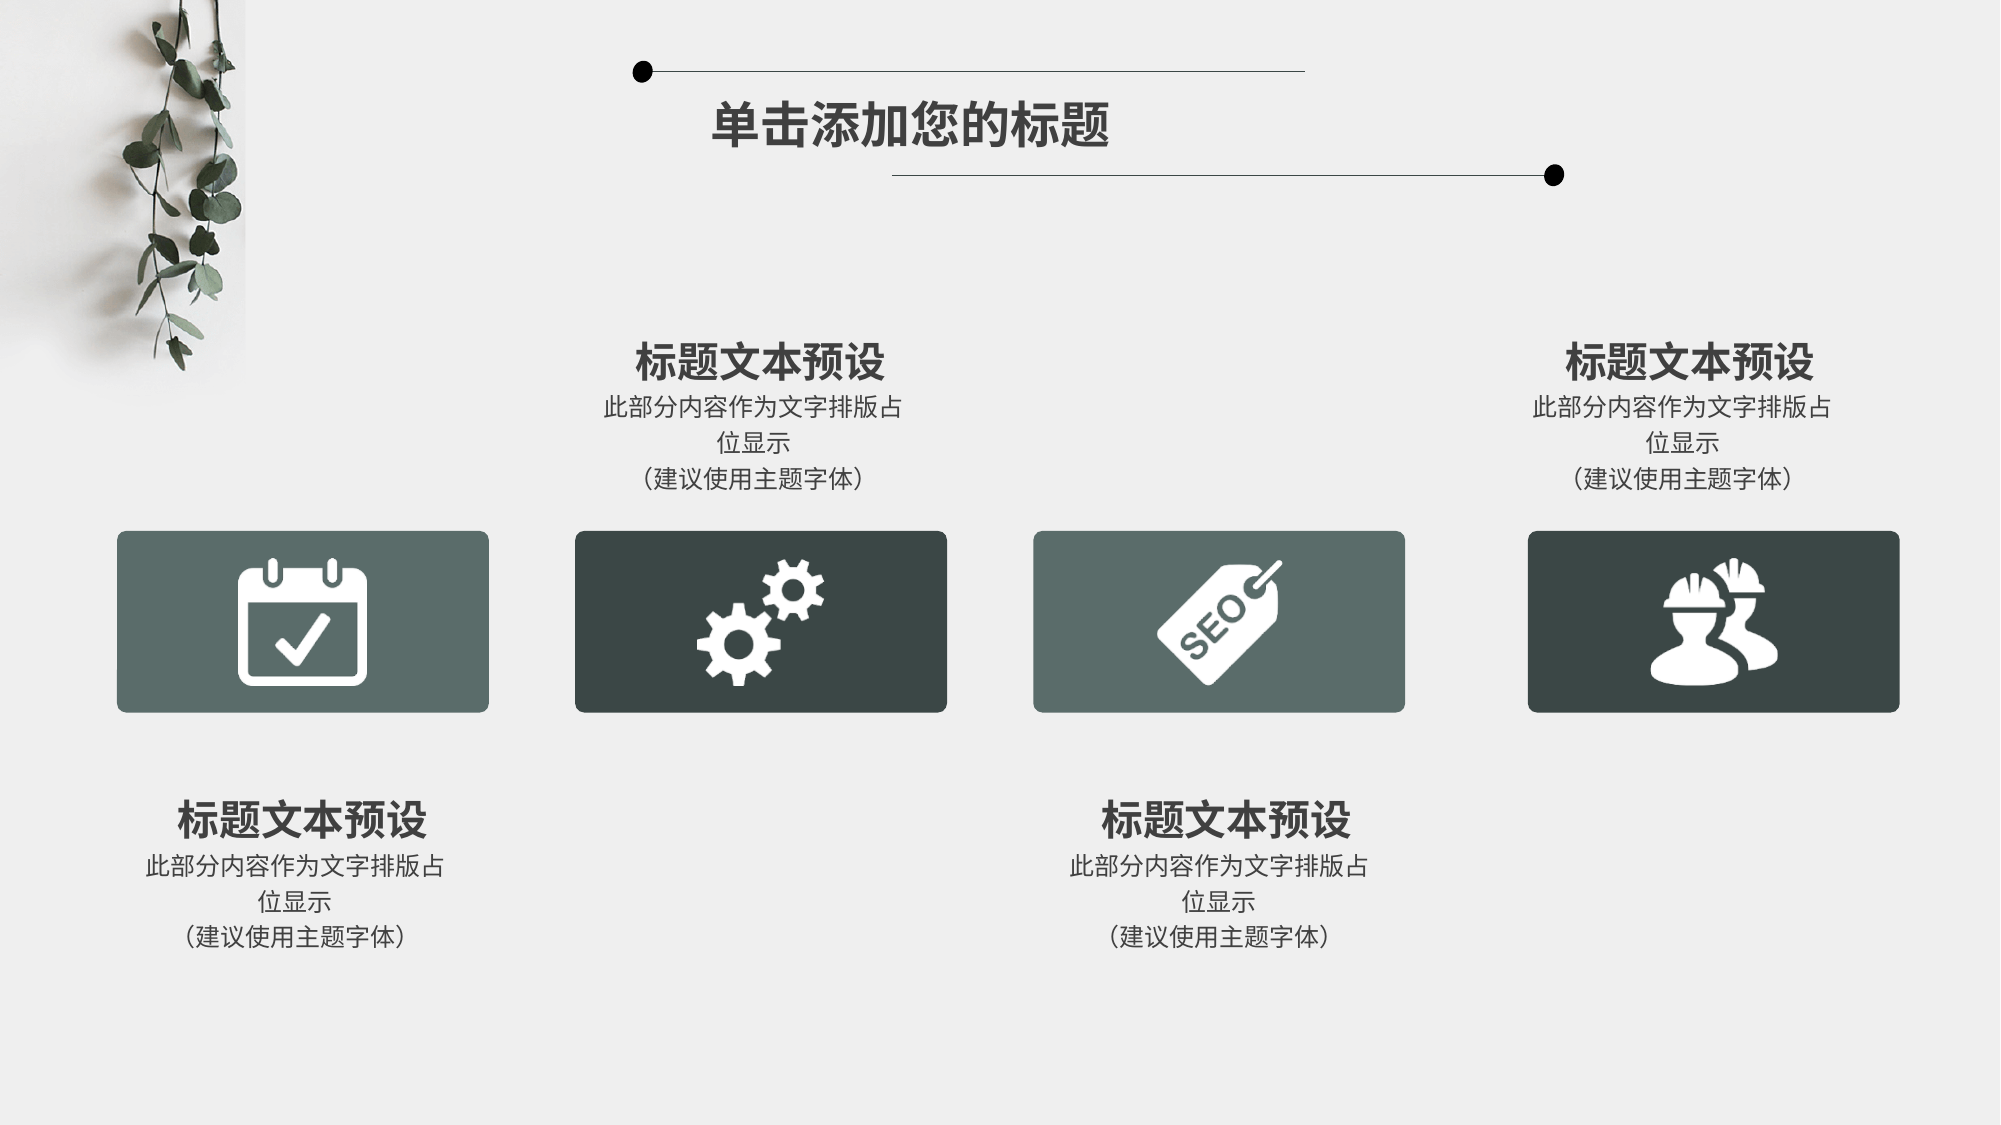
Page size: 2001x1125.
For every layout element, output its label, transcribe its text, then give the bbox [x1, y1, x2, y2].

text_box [632, 60, 1305, 83]
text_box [1527, 316, 1853, 434]
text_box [891, 164, 1564, 187]
picture [0, 0, 246, 422]
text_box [1064, 775, 1390, 892]
text_box 单击添加您的标题 [695, 85, 1348, 161]
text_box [140, 775, 466, 892]
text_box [598, 316, 924, 434]
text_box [117, 530, 1900, 713]
